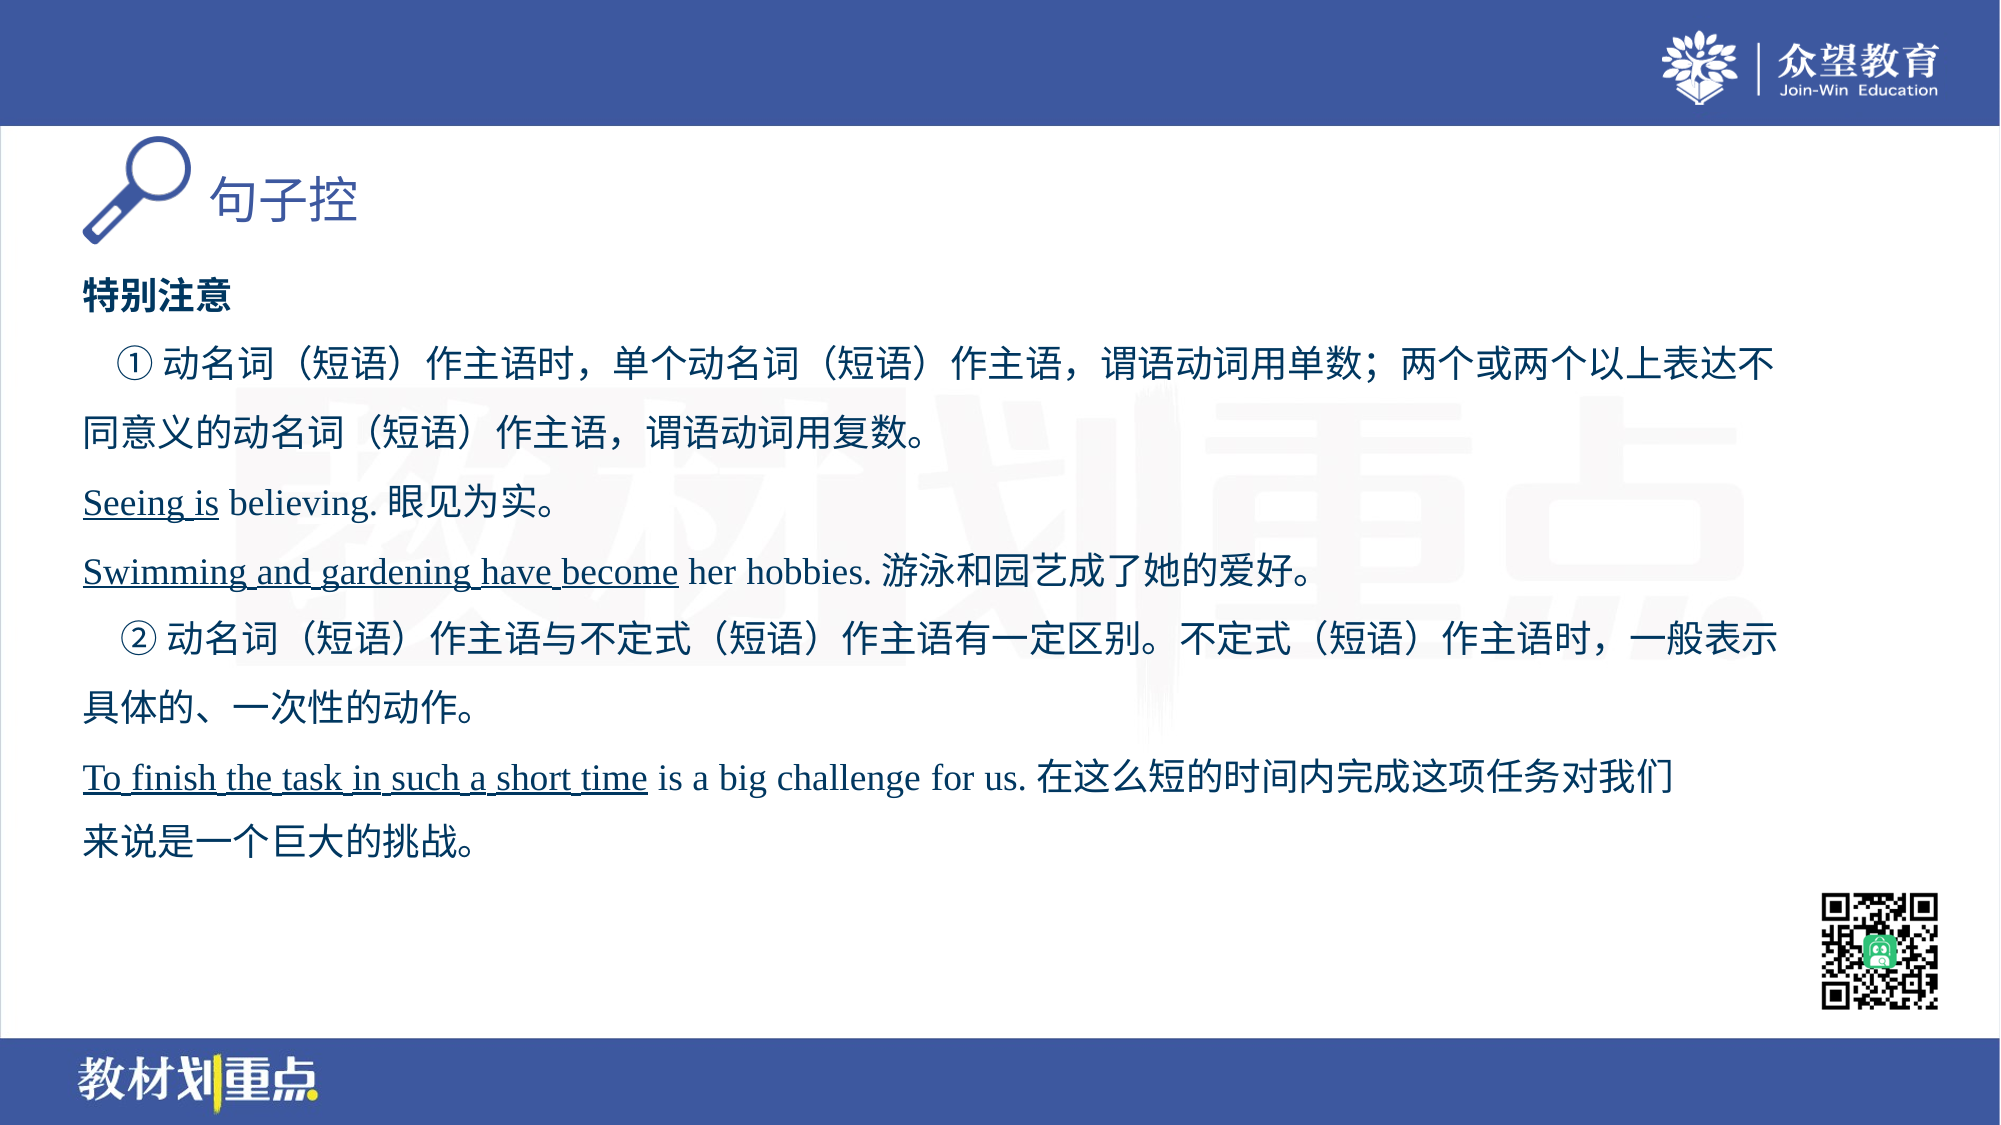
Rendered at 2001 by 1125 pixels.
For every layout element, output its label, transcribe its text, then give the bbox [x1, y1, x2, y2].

text_box 特别注意 ①动名词（短语）作主语时，单个动名词（短语）作主语，谓语动词用单数；两个或两个以上表达不 同意义的动名词（短语）作主语，谓语动词用复数。 Seeing is believing.眼见为实。 Swimming and gardening have become her hobbies.游泳和园艺成了她的爱好。 ②动名词（短语）作主语与不定式（短语）作主语有一定区别。不定式（短语）作主语时，一般表示 具体的、一次性的动作。 To finish the task in such a short time is a big challenge for us.在这么短的时间内完成这项任务对我们 来说是一个巨大的挑战。 [82, 248, 1817, 856]
picture [0, 0, 2000, 1125]
